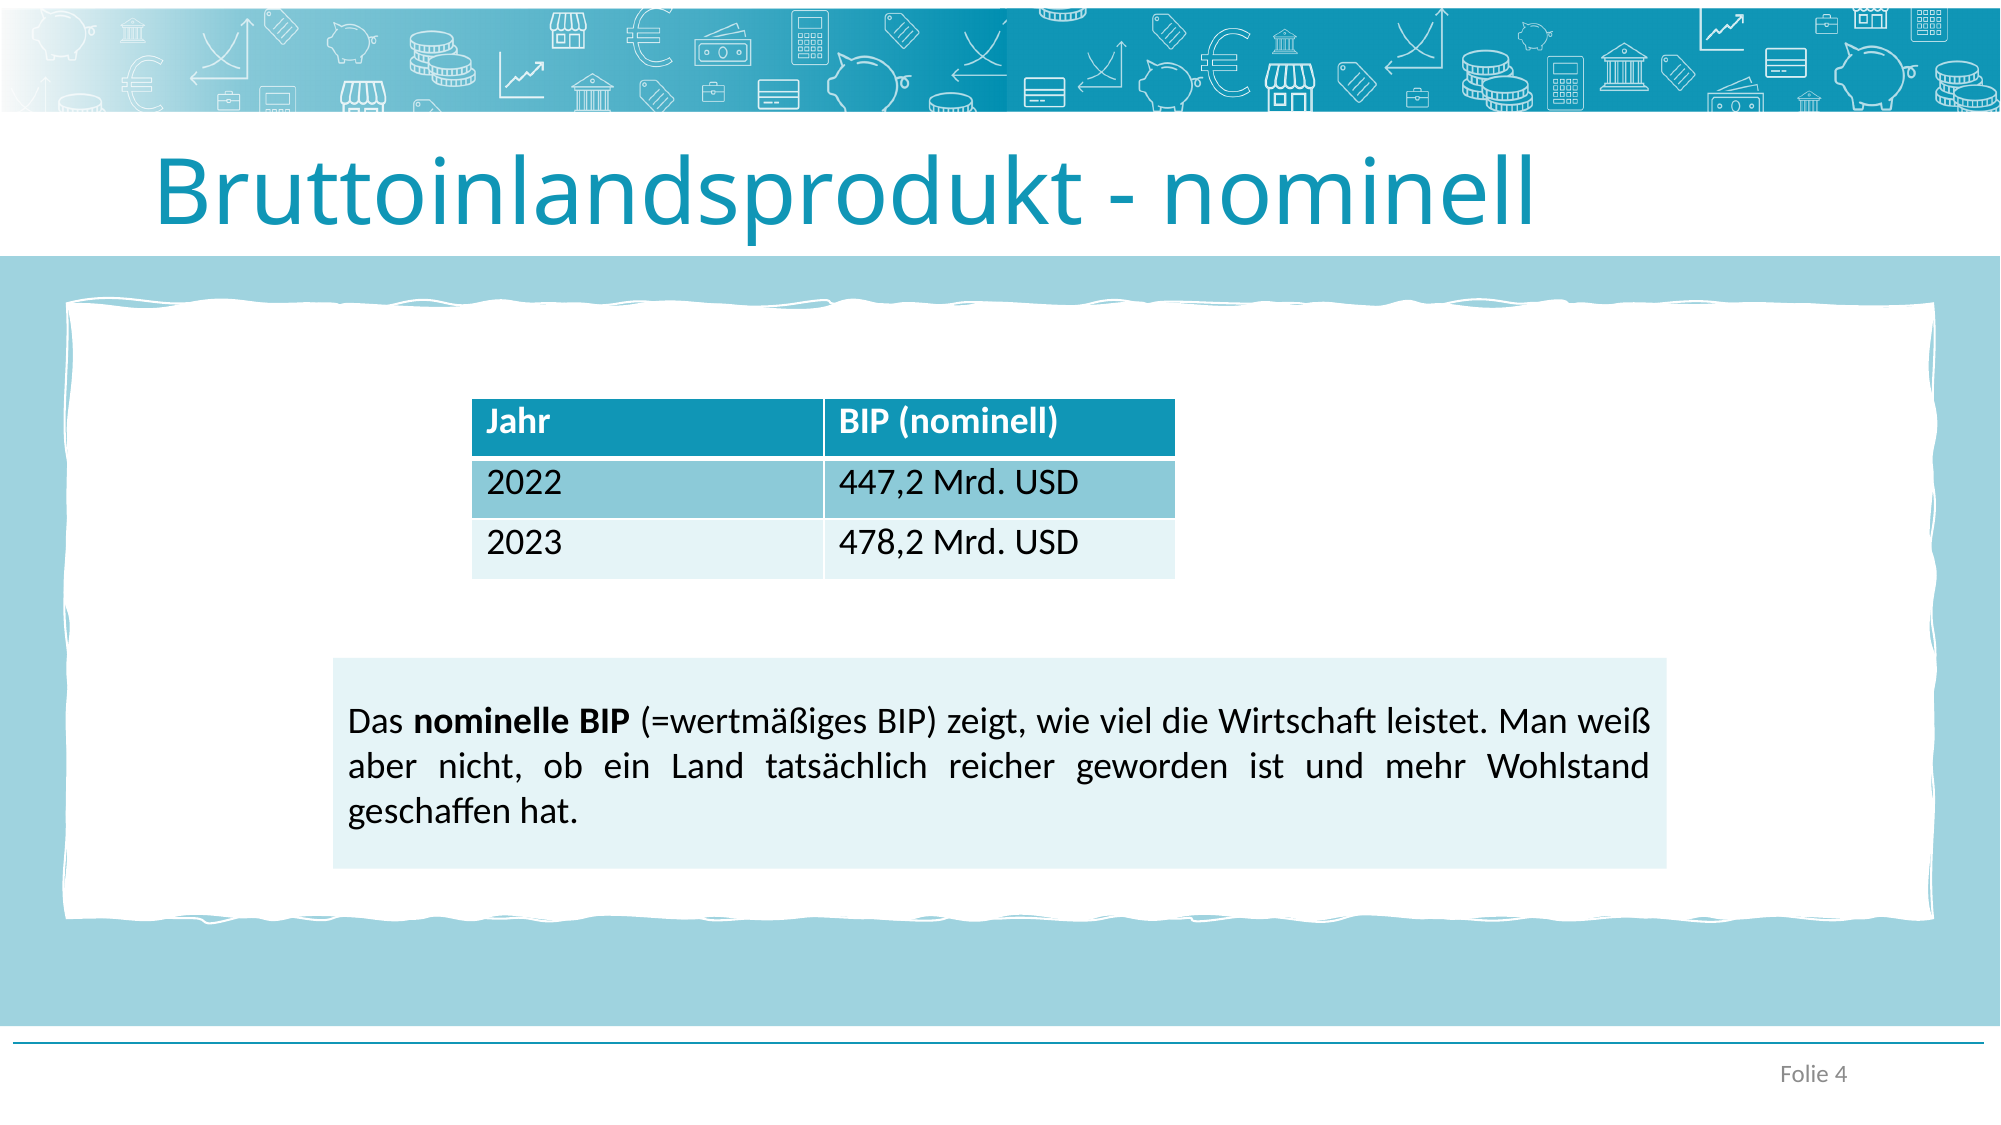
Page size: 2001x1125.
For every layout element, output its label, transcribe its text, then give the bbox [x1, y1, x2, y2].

table_cell 478,2 Mrd. USD [825, 520, 1175, 579]
picture [970, 99, 974, 109]
picture [1, 8, 964, 112]
table_cell 2023 [472, 520, 823, 579]
text_box [62, 296, 1938, 925]
text_box Das nominelle BIP (=wertmäßiges BIP) zeigt, wie viel die Wirtschaft leistet. Man weiß aber nicht, ob ein Land tatsächlich reicher geworden ist und mehr Wohlstand geschaffen hat. [332, 657, 1668, 870]
table_cell 2022 [472, 461, 823, 518]
title Bruttoinlandsprodukt - nominell [137, 111, 1863, 278]
picture [1006, 8, 2001, 112]
table_header BIP (nominell) [825, 399, 1175, 456]
table_cell 447,2 Mrd. USD [825, 461, 1175, 518]
table_header Jahr [472, 399, 823, 456]
slide_number Folie 4 [1412, 1042, 1863, 1103]
text_box [0, 255, 2000, 1027]
